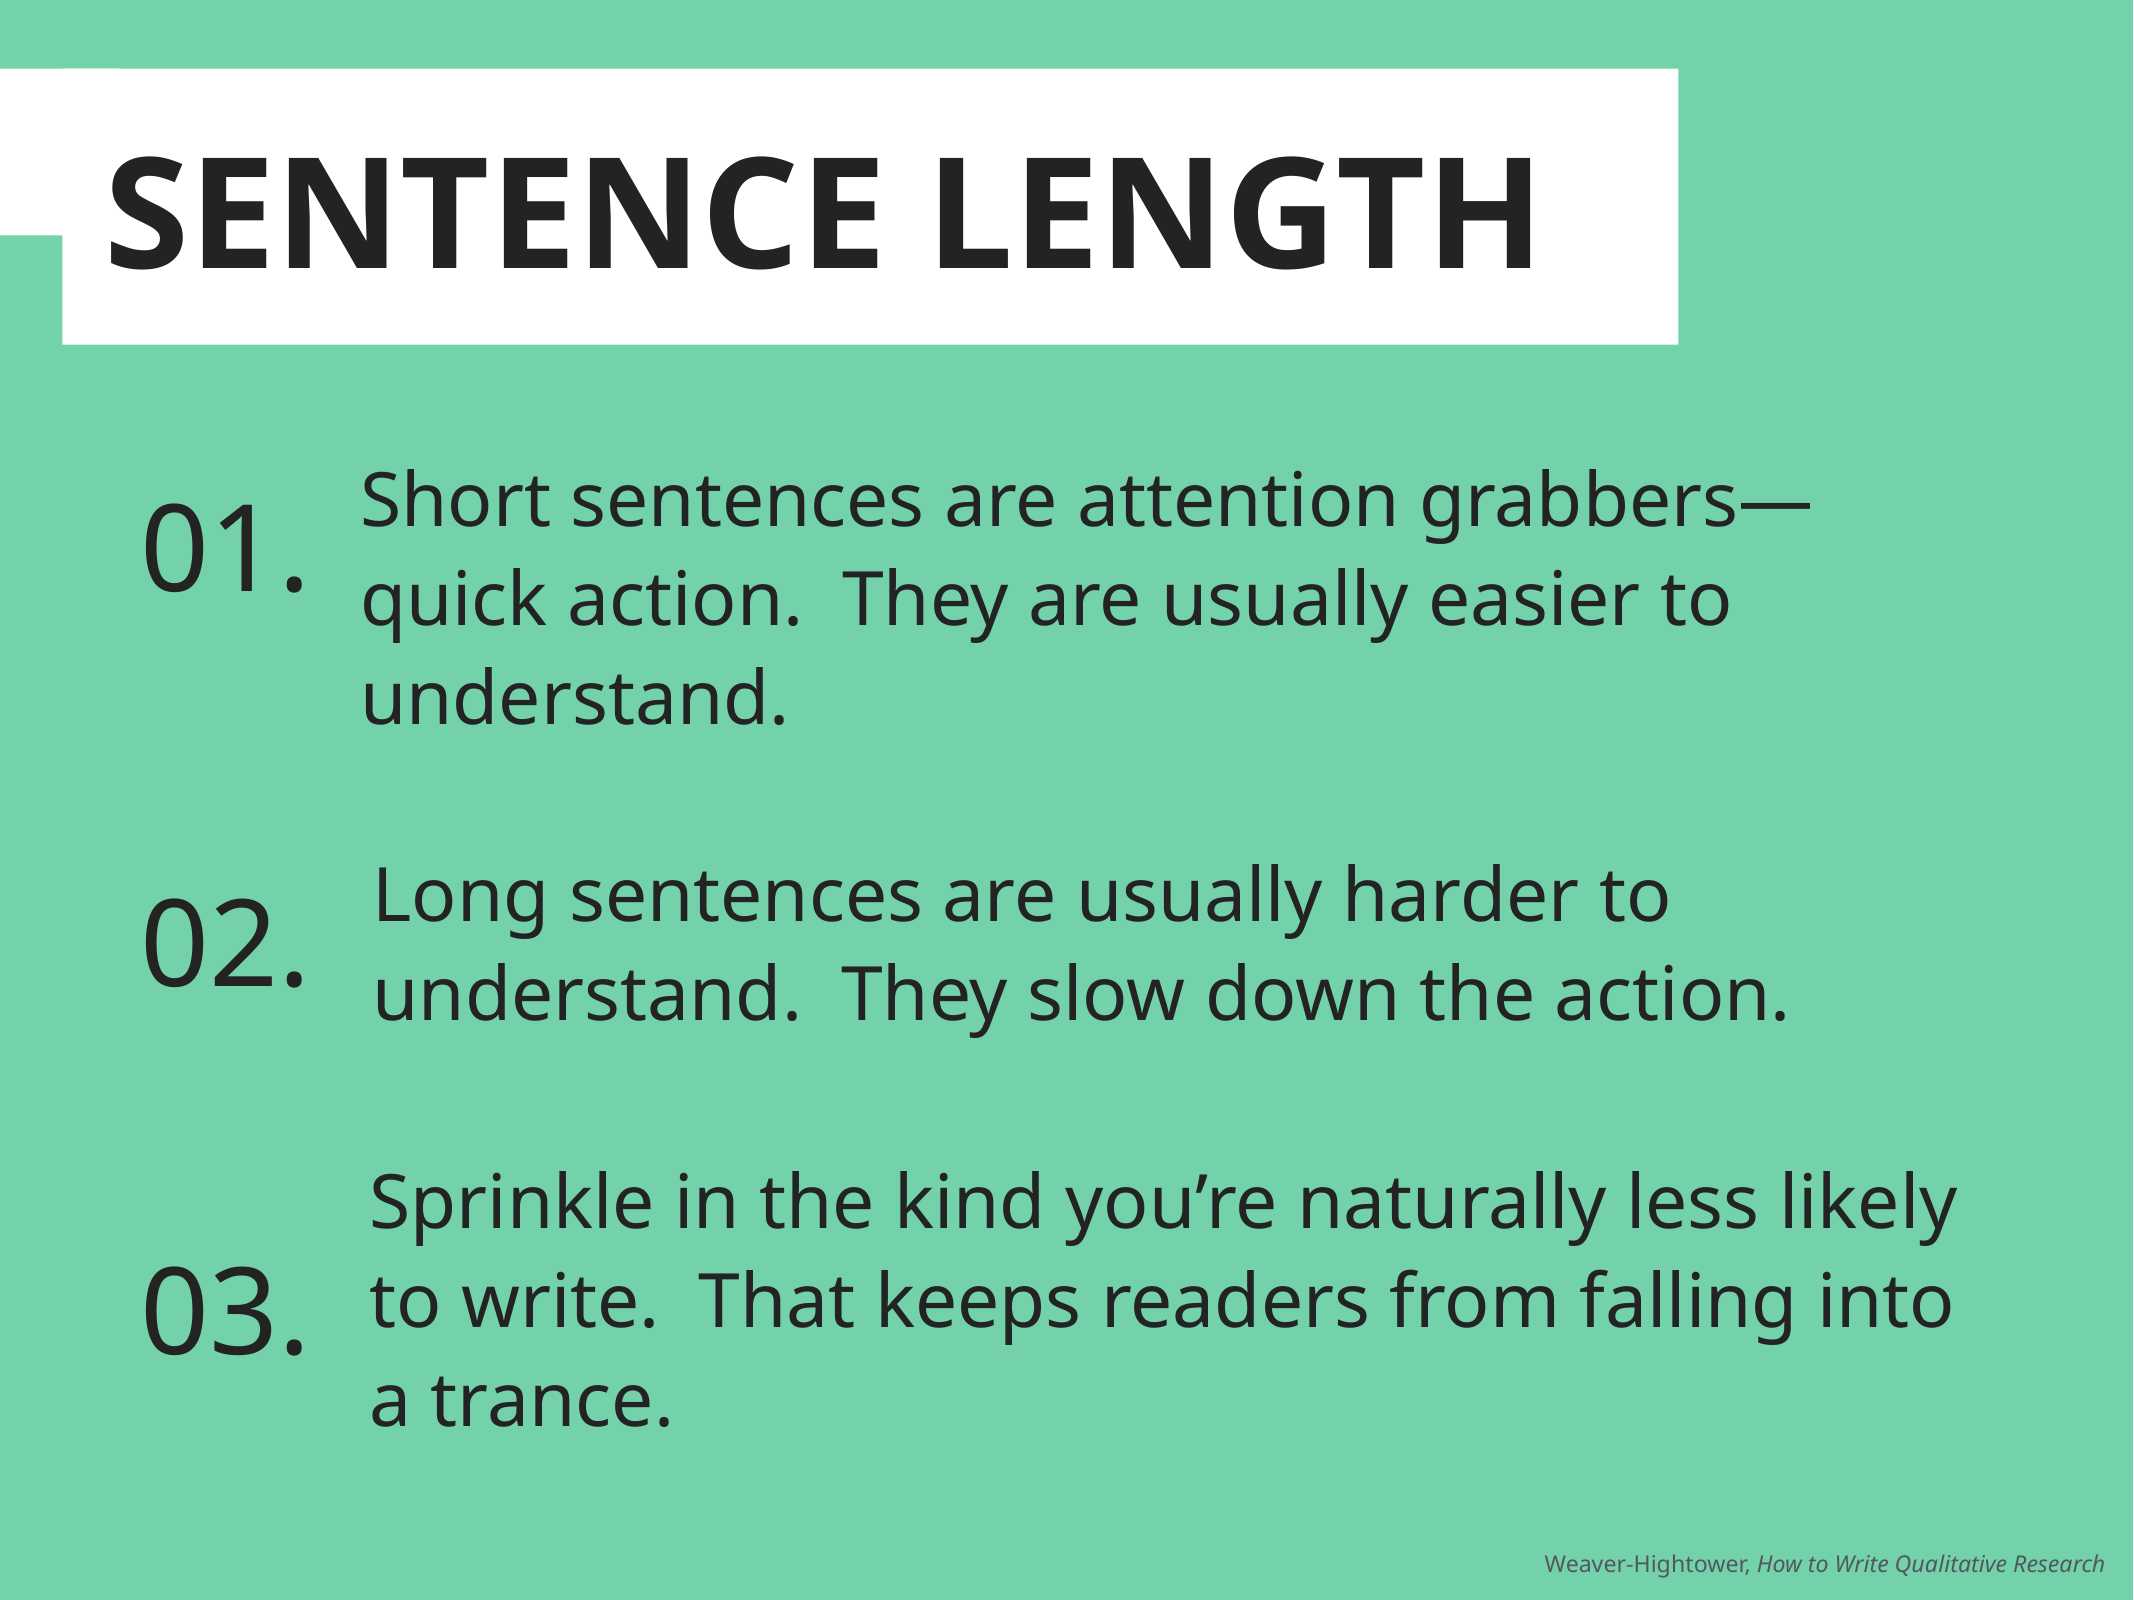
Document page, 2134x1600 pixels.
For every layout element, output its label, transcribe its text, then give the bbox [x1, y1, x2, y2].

list Long sentences are usually harder to understand. They slow down the action. [371, 836, 1939, 1046]
list Short sentences are attention grabbers—quick action. They are usually easier to understand. [358, 441, 1927, 651]
title Sentence Length [61, 68, 1679, 346]
list 02. [138, 864, 327, 1018]
list Sprinkle in the kind you’re naturally less likely to write. That keeps readers from falling into a trance. [367, 1143, 1968, 1475]
list 01. [138, 469, 327, 623]
list 03. [138, 1232, 327, 1386]
